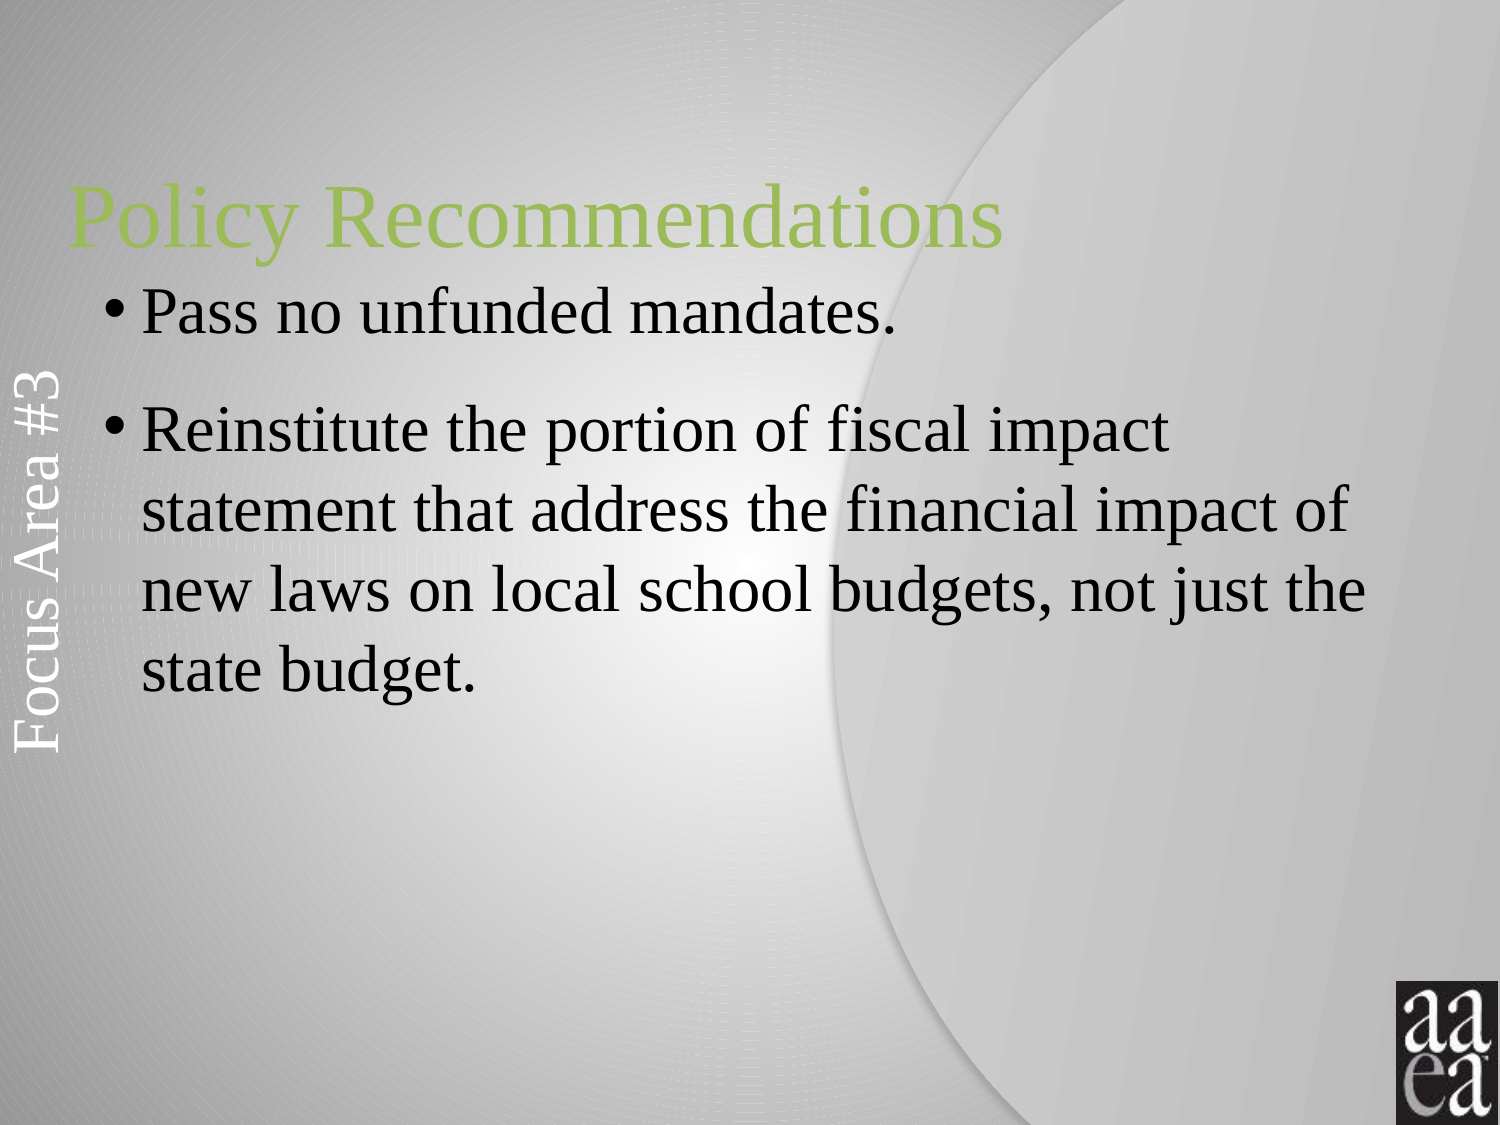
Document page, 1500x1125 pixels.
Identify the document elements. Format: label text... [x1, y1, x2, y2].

text_box Focus Area #3 [0, 140, 77, 985]
list Pass no unfunded mandates. Reinstitute the portion of fiscal impact statement that address the financial impact of new laws on local school budgets, not just the state budget. [51, 252, 1449, 1000]
title Policy Recommendations [77, 140, 1449, 235]
picture [1396, 981, 1498, 1125]
